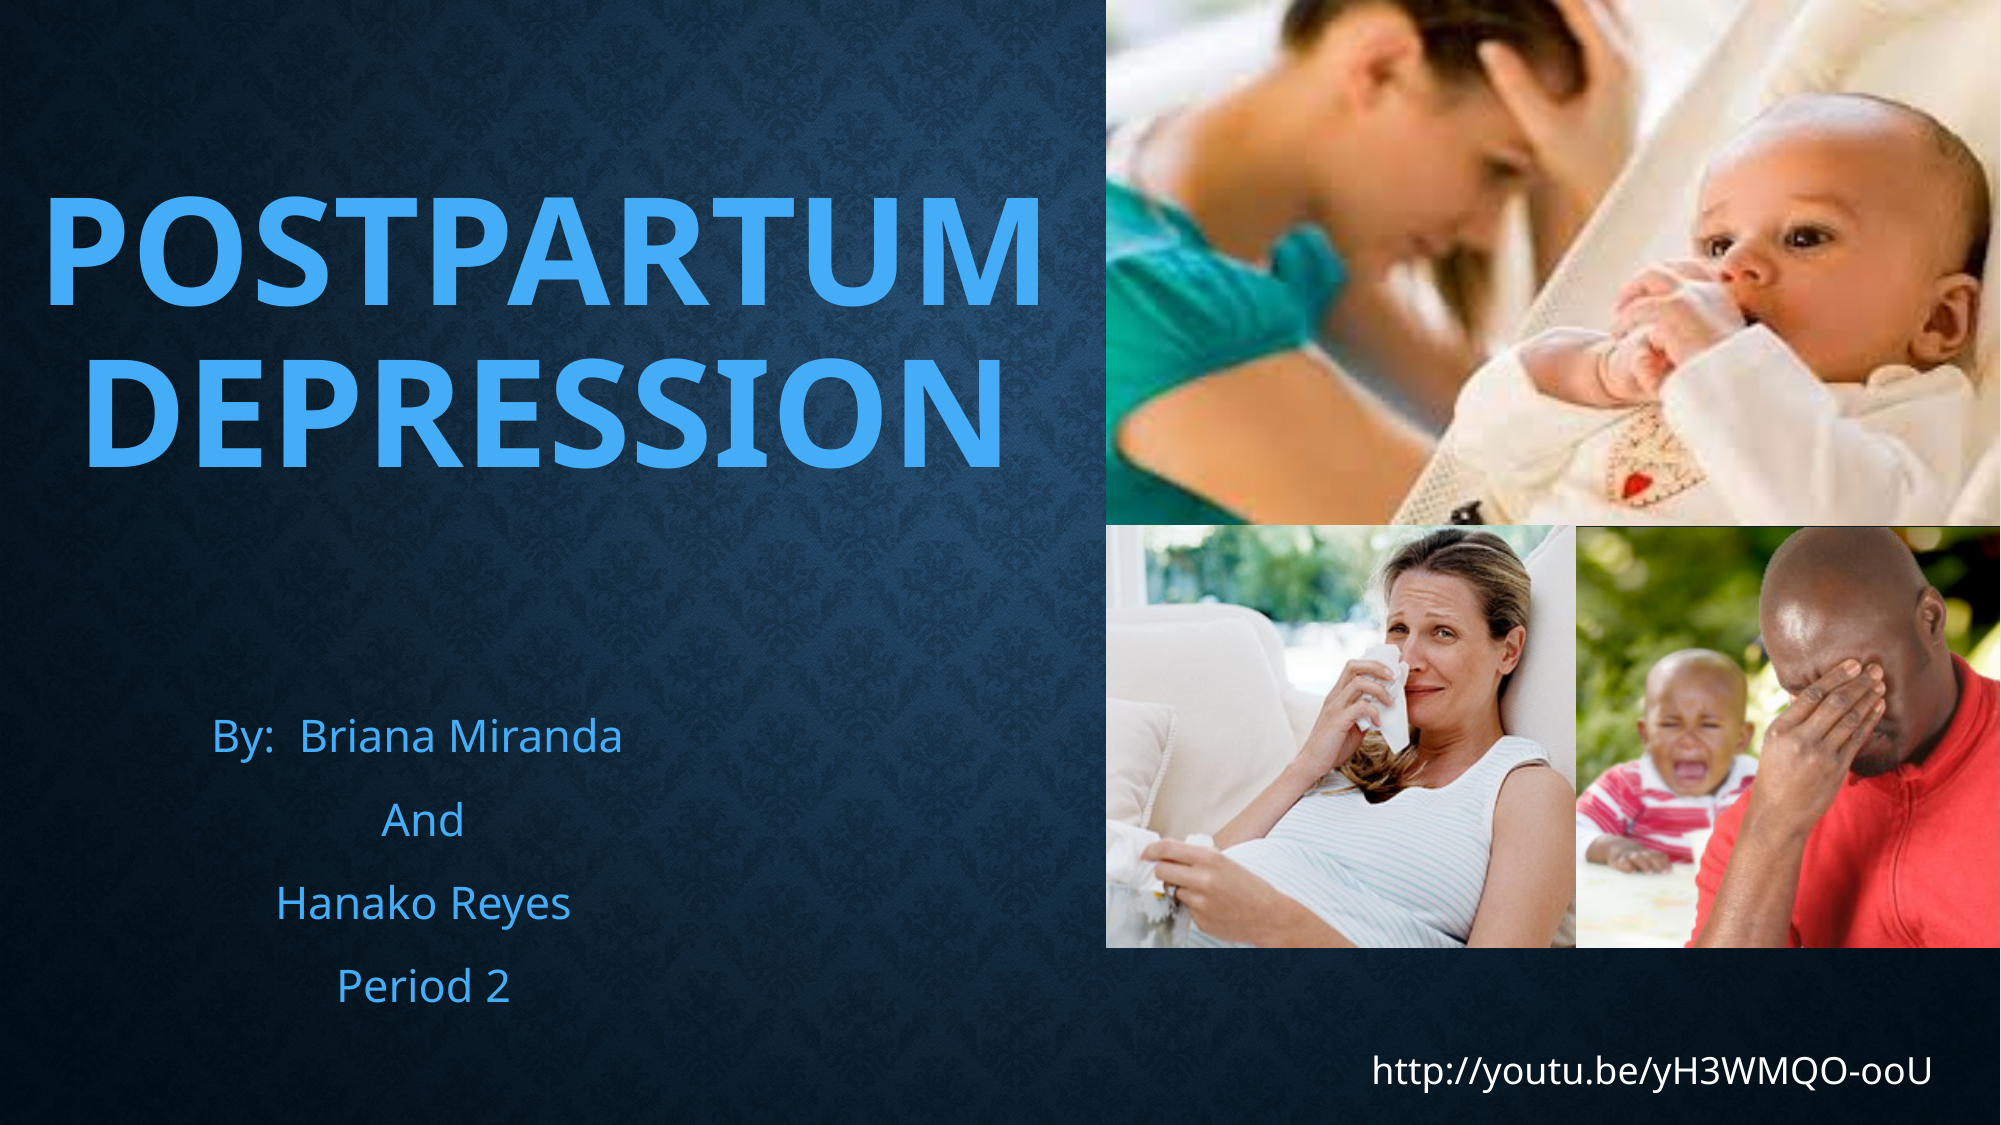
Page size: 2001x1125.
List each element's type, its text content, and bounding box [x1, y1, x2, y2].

subtitle By: Briana Miranda And Hanako Reyes Period 2 [0, 689, 848, 1023]
picture [1105, 0, 2000, 948]
title Postpartum Depression [0, 0, 1104, 507]
text_box http://youtu.be/yH3WMQO-ooU [1356, 1039, 1949, 1099]
